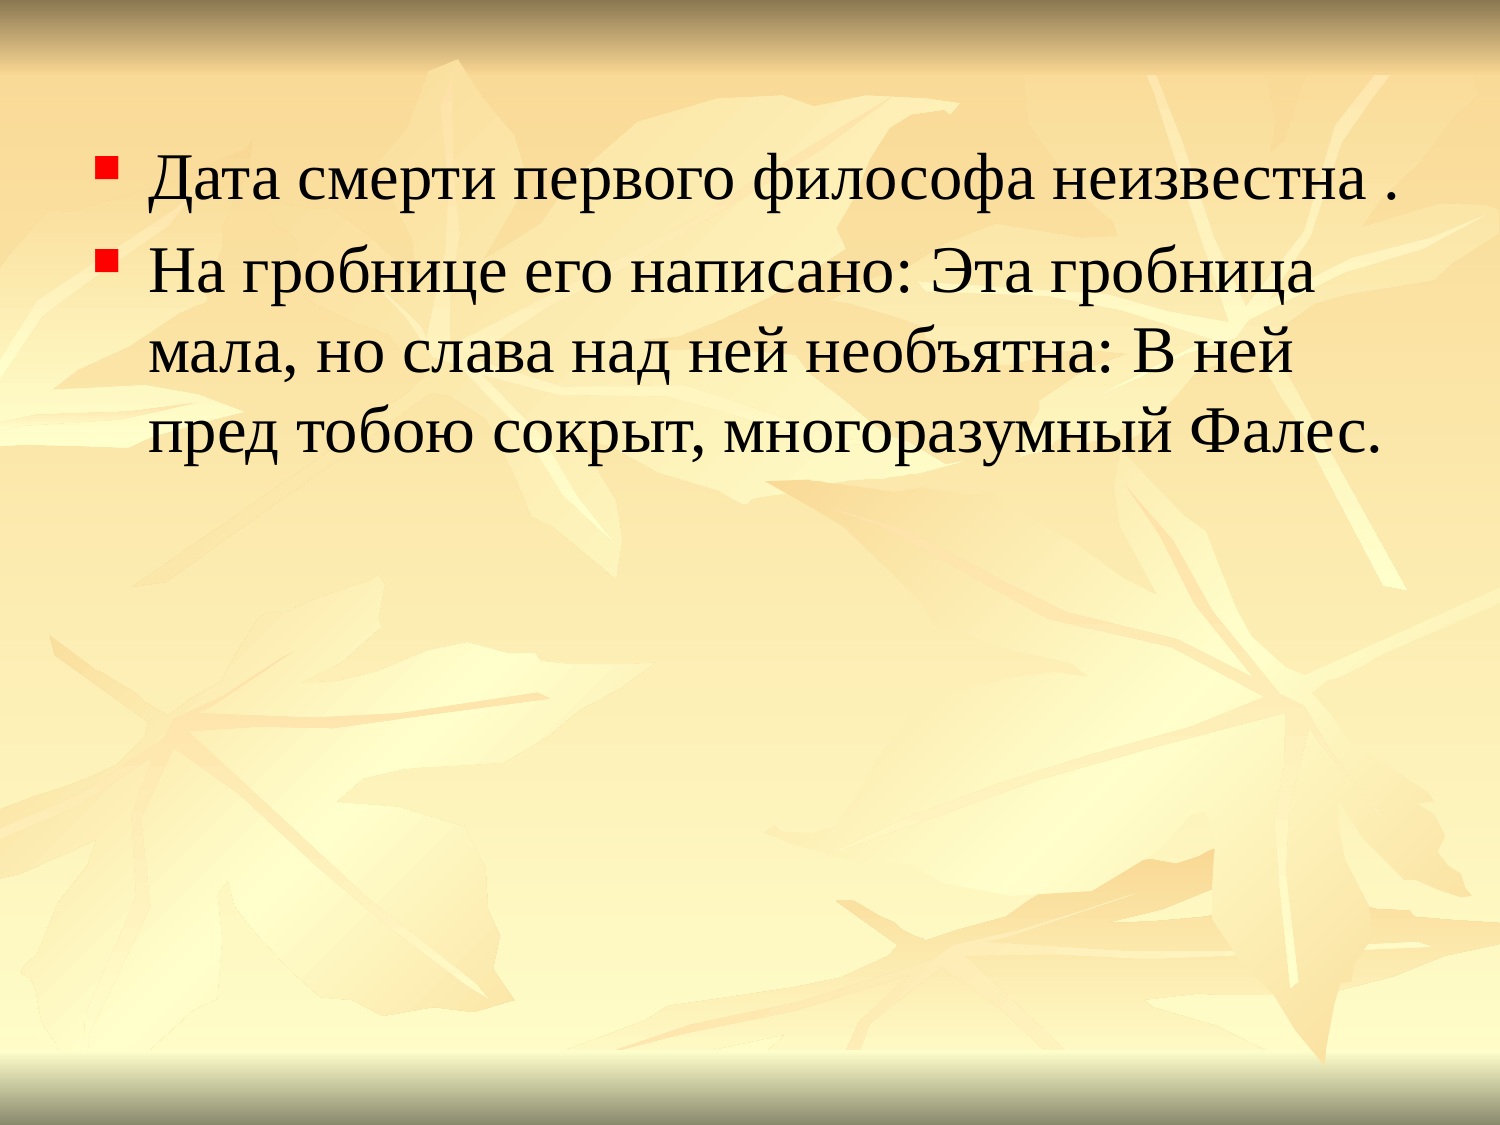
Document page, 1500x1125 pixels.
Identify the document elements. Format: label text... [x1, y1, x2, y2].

list Дата смерти первого философа неизвестна . На гробнице его написано: Эта гробница мала, но слава над ней необъятна: В ней пред тобою сокрыт, многоразумный Фалес. [76, 125, 1426, 1006]
